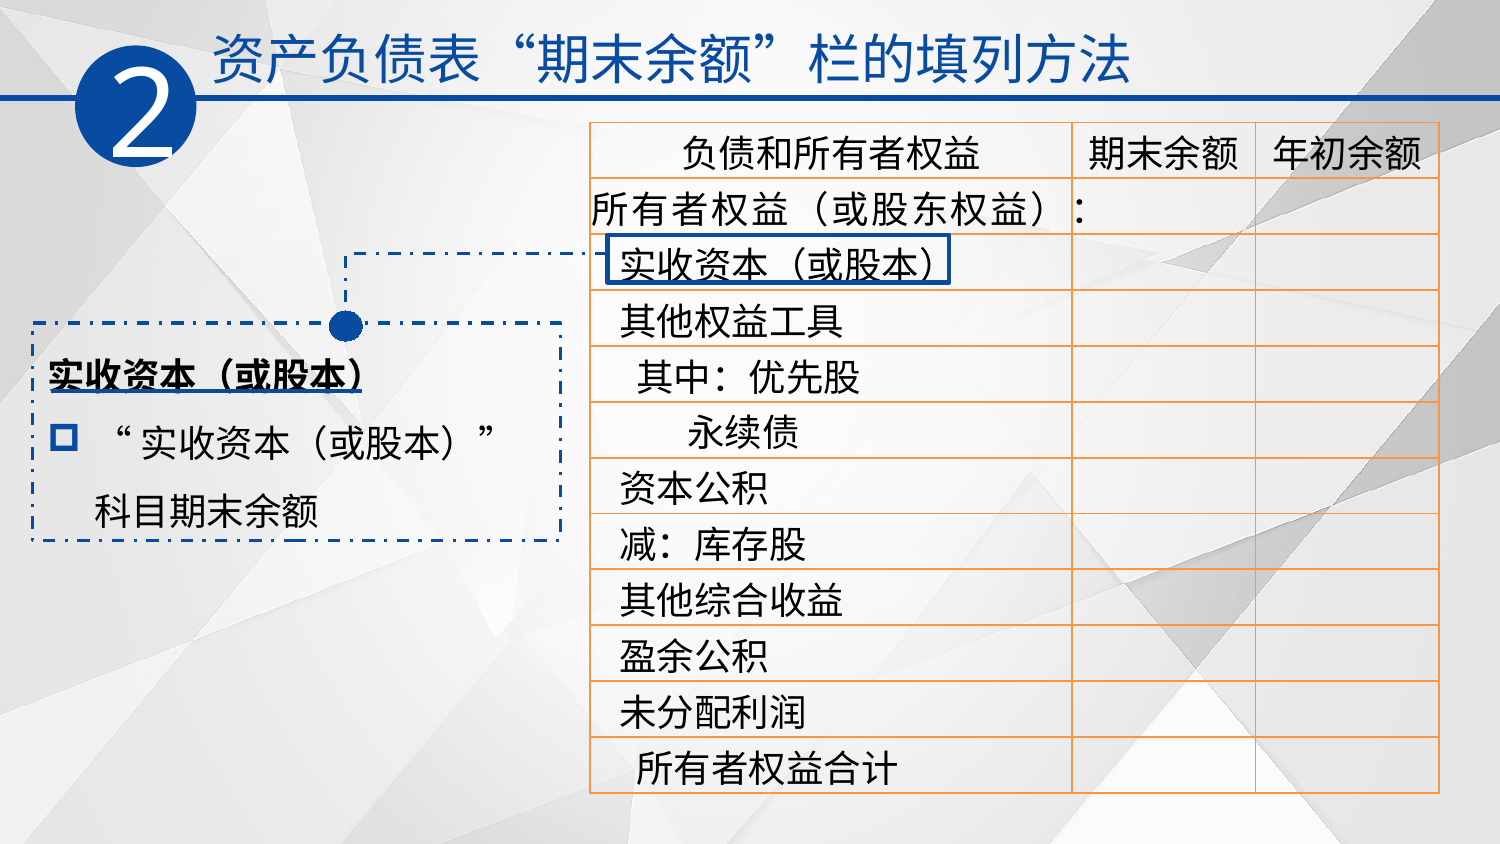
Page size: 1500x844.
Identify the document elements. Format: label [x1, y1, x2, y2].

table_cell [591, 738, 1071, 792]
table_cell [1073, 179, 1255, 233]
table_cell [591, 570, 1071, 624]
text_box [32, 234, 950, 543]
table_cell [1073, 682, 1255, 736]
table_cell [591, 514, 1071, 568]
table_cell [1073, 347, 1255, 401]
table_cell [1256, 514, 1438, 568]
table_cell [1256, 179, 1438, 233]
table_cell [1073, 291, 1255, 345]
picture [0, 0, 1500, 95]
picture [0, 101, 1500, 844]
table_cell [1073, 235, 1255, 289]
table_cell [591, 682, 1071, 736]
table_cell [1073, 738, 1255, 792]
table_cell [591, 347, 1071, 401]
table_cell [1256, 626, 1438, 680]
table_cell [1256, 403, 1438, 457]
table_cell [1256, 235, 1438, 289]
table_header [591, 123, 1071, 177]
table_cell [1073, 514, 1255, 568]
table_cell [591, 291, 1071, 345]
table_header [1256, 123, 1438, 177]
table_cell [1256, 570, 1438, 624]
table_cell [1073, 626, 1255, 680]
text_box [0, 24, 1500, 171]
table_cell [1073, 570, 1255, 624]
table_cell [1073, 403, 1255, 457]
table_cell [591, 459, 1071, 513]
table_cell [1073, 459, 1255, 513]
table_cell [1256, 291, 1438, 345]
table_cell [1256, 738, 1438, 792]
table_cell [1256, 682, 1438, 736]
table_header [1073, 123, 1255, 177]
table_cell [1256, 347, 1438, 401]
table_cell [591, 179, 1071, 233]
table_cell [591, 403, 1071, 457]
table_cell [591, 626, 1071, 680]
table_cell [950, 235, 1071, 289]
table_cell [1256, 459, 1438, 513]
